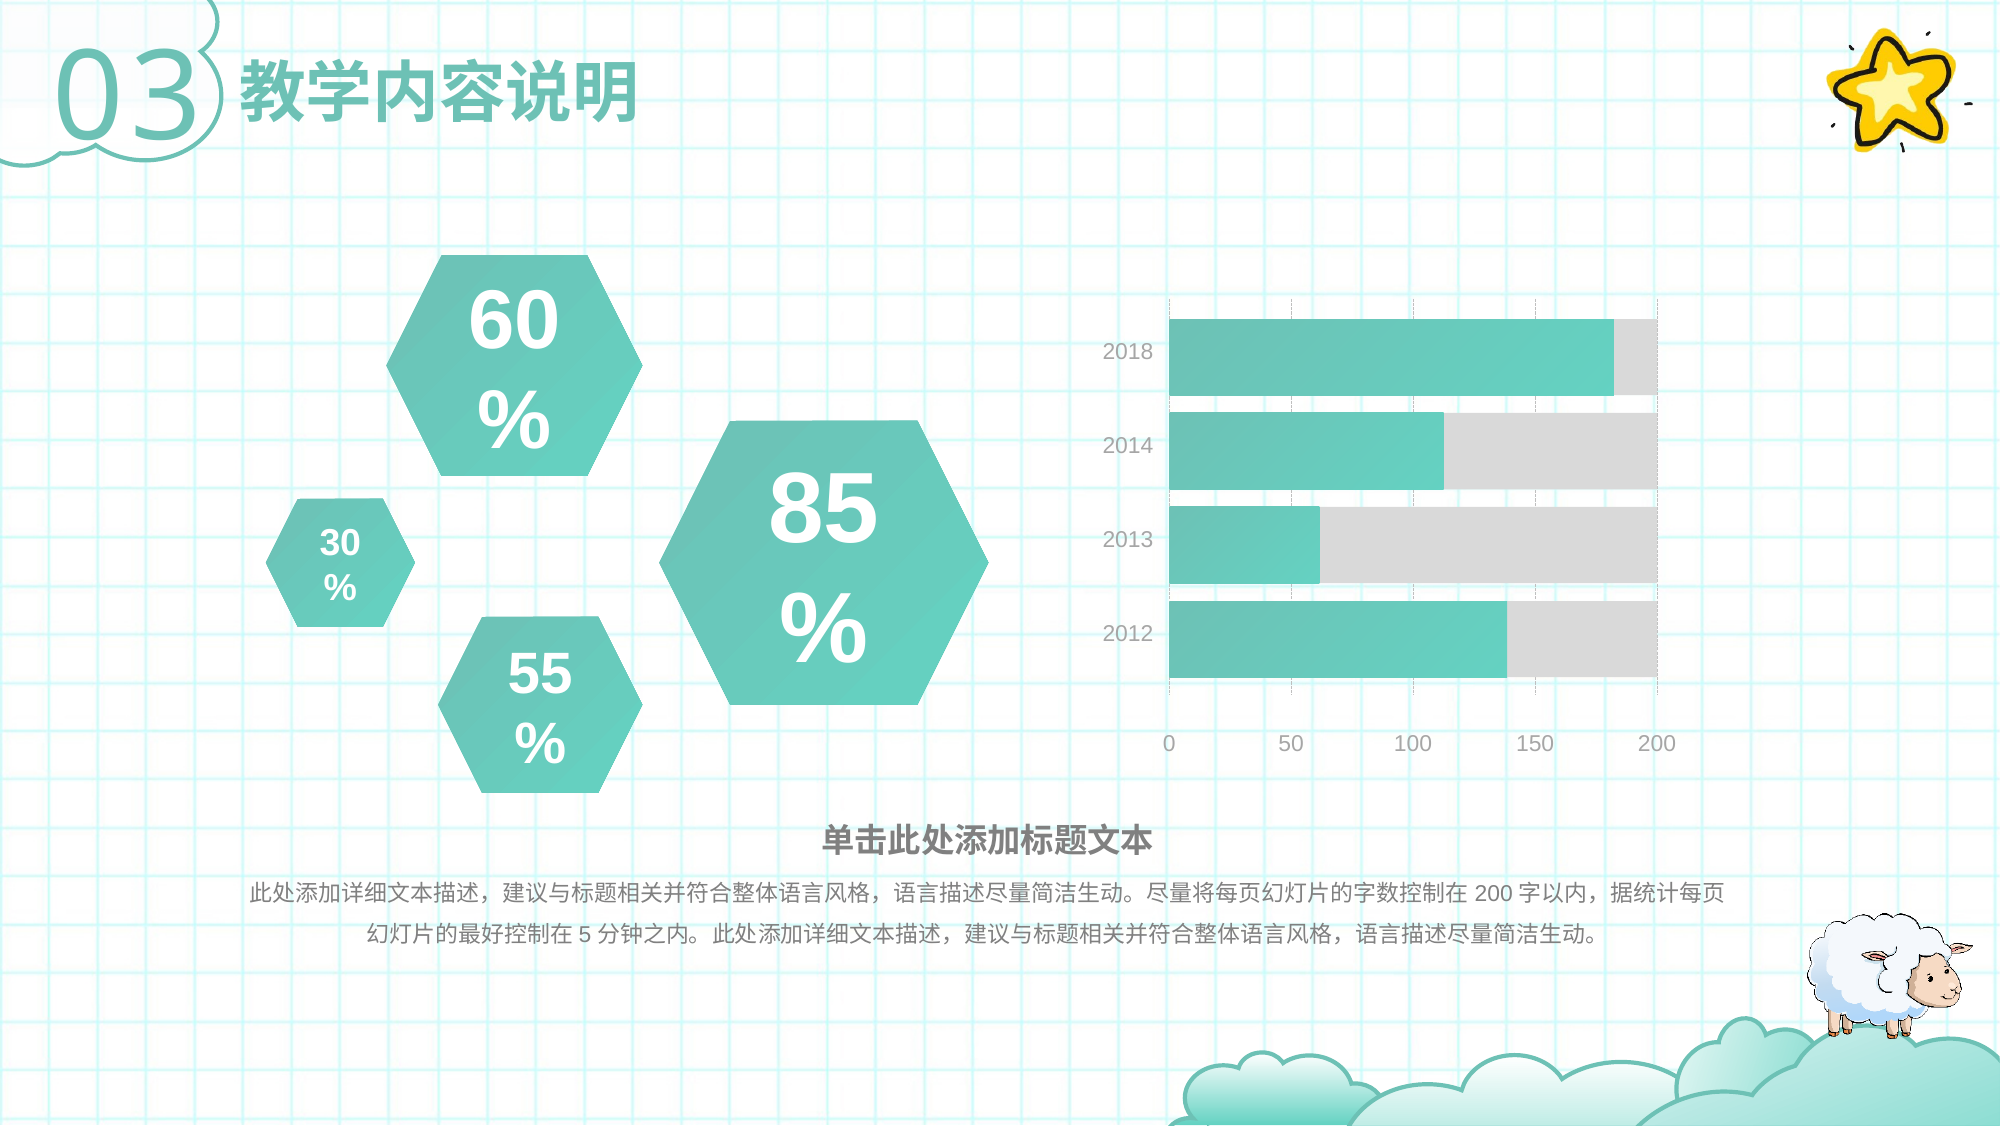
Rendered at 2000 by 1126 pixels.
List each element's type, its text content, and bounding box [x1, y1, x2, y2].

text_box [1086, 298, 1692, 761]
text_box 03 [0, 14, 274, 165]
text_box 单击此处添加标题文本 此处添加详细文本描述，建议与标题相关并符合整体语言风格，语言描述尽量简洁生动。尽量将每页幻灯片的字数控制在200字以内，据统计每页幻灯片的最好控制在5分钟之内。此处添加详细文本描述，建议与标题相关并符合整体语言风格，语言描述尽量简洁生动。 [239, 799, 1736, 948]
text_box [0, 10, 214, 14]
text_box [0, 0, 211, 8]
picture [0, 0, 2000, 1125]
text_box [265, 255, 989, 793]
